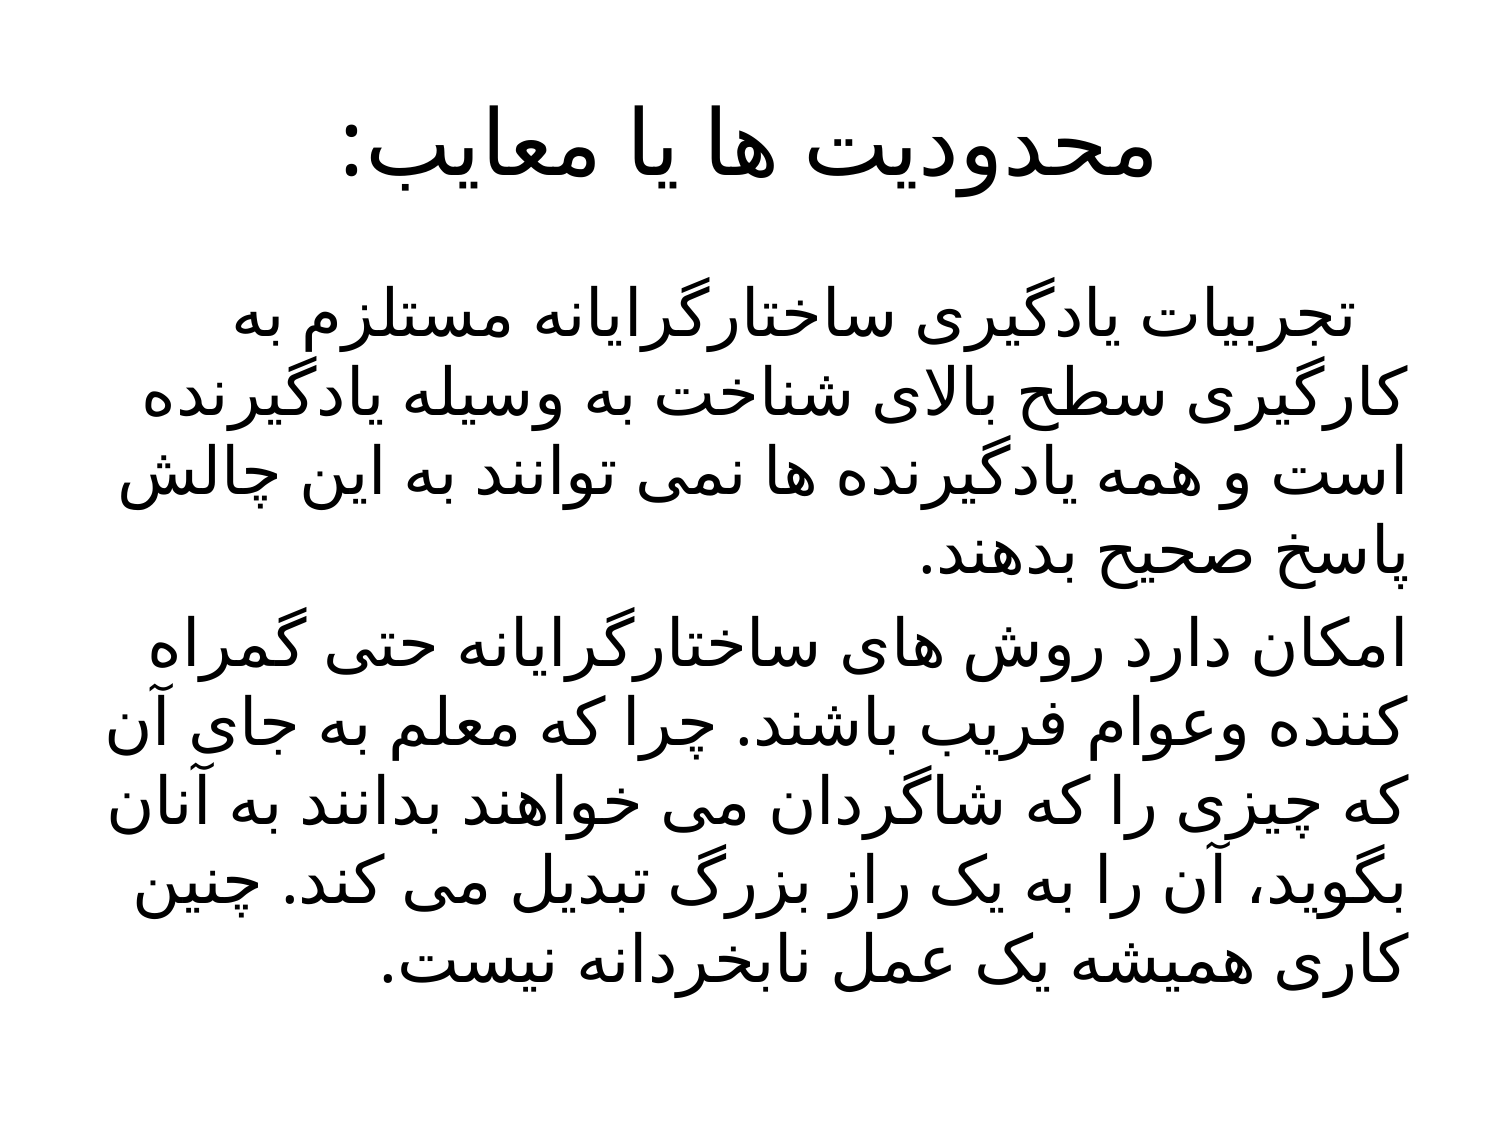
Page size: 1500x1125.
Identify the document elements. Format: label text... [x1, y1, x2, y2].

title محدودیت ها یا معایب: [75, 45, 1425, 233]
list تجربيات يادگيری ساختارگرايانه مستلزم به کارگيری سطح بالای شناخت به وسيله يادگيرنده است و همه يادگيرنده ها نمی توانند به اين چالش پاسخ صحيح بدهند. امکان دارد روش های ساختارگرايانه حتی گمراه کننده وعوام فريب باشند. چرا که معلم به جای آن که چيزی را که شاگردان می خواهند بدانند به آنان بگويد، آن را به يک راز بزرگ تبديل می کند. چنين کاری هميشه يک عمل نابخردانه نيست. [75, 262, 1425, 1005]
